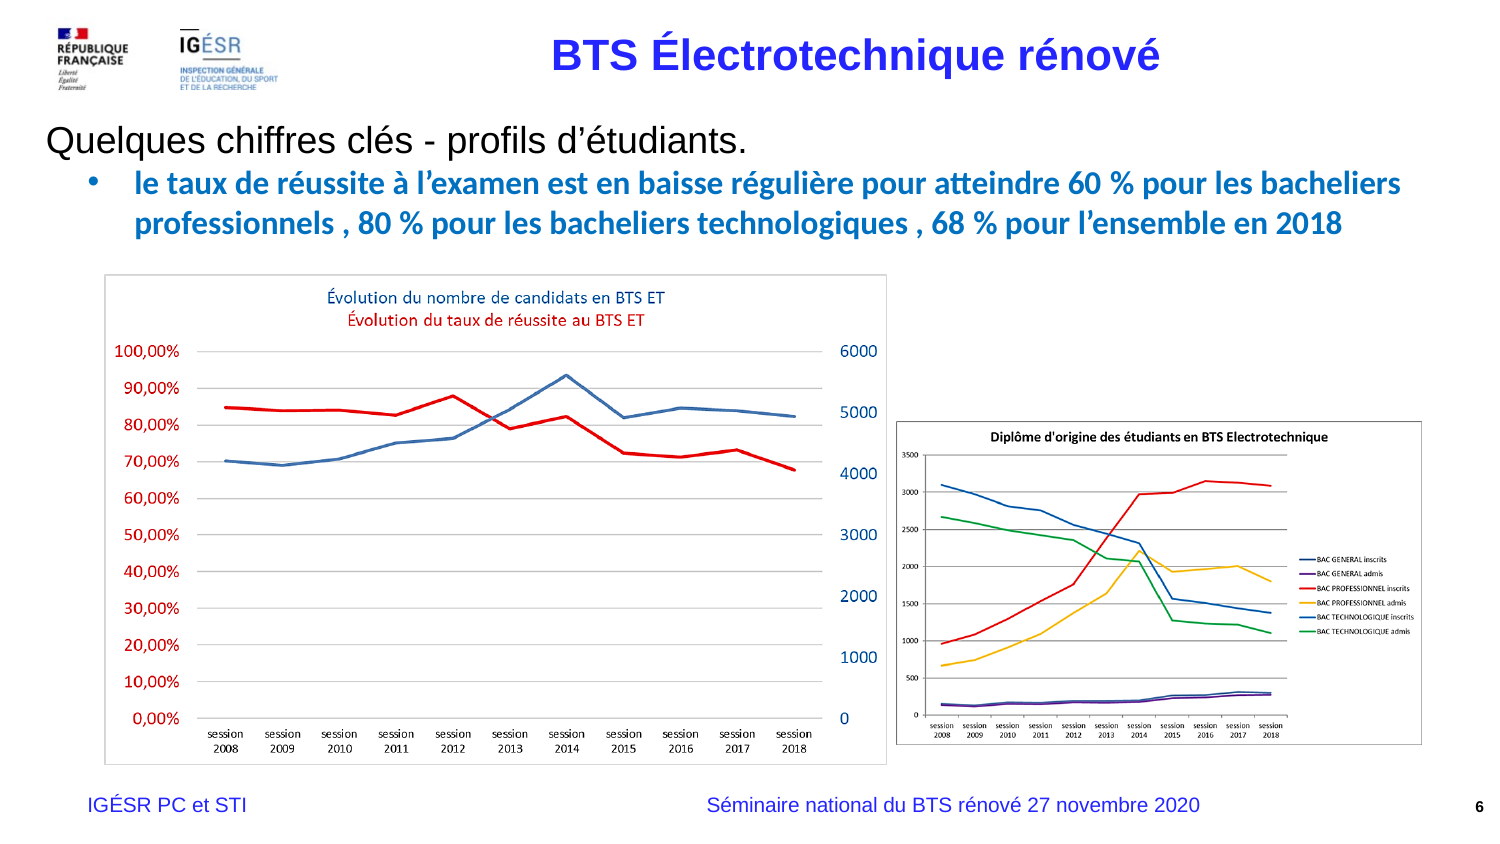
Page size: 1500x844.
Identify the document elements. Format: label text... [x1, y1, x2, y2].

subtitle Quelques chiffres clés - profils d’étudiants. le taux de réussite à l’examen est en baisse régulière pour atteindre 60 % pour les bacheliers professionnels , 80 % pour les bacheliers technologiques , 68 % pour l’ensemble en 2018 [45, 116, 1439, 768]
picture [47, 17, 139, 101]
title BTS Électrotechnique rénové [550, 32, 1362, 93]
picture [180, 29, 278, 90]
slide_number 6 [1262, 776, 1484, 836]
picture [104, 274, 888, 766]
picture [896, 421, 1422, 745]
